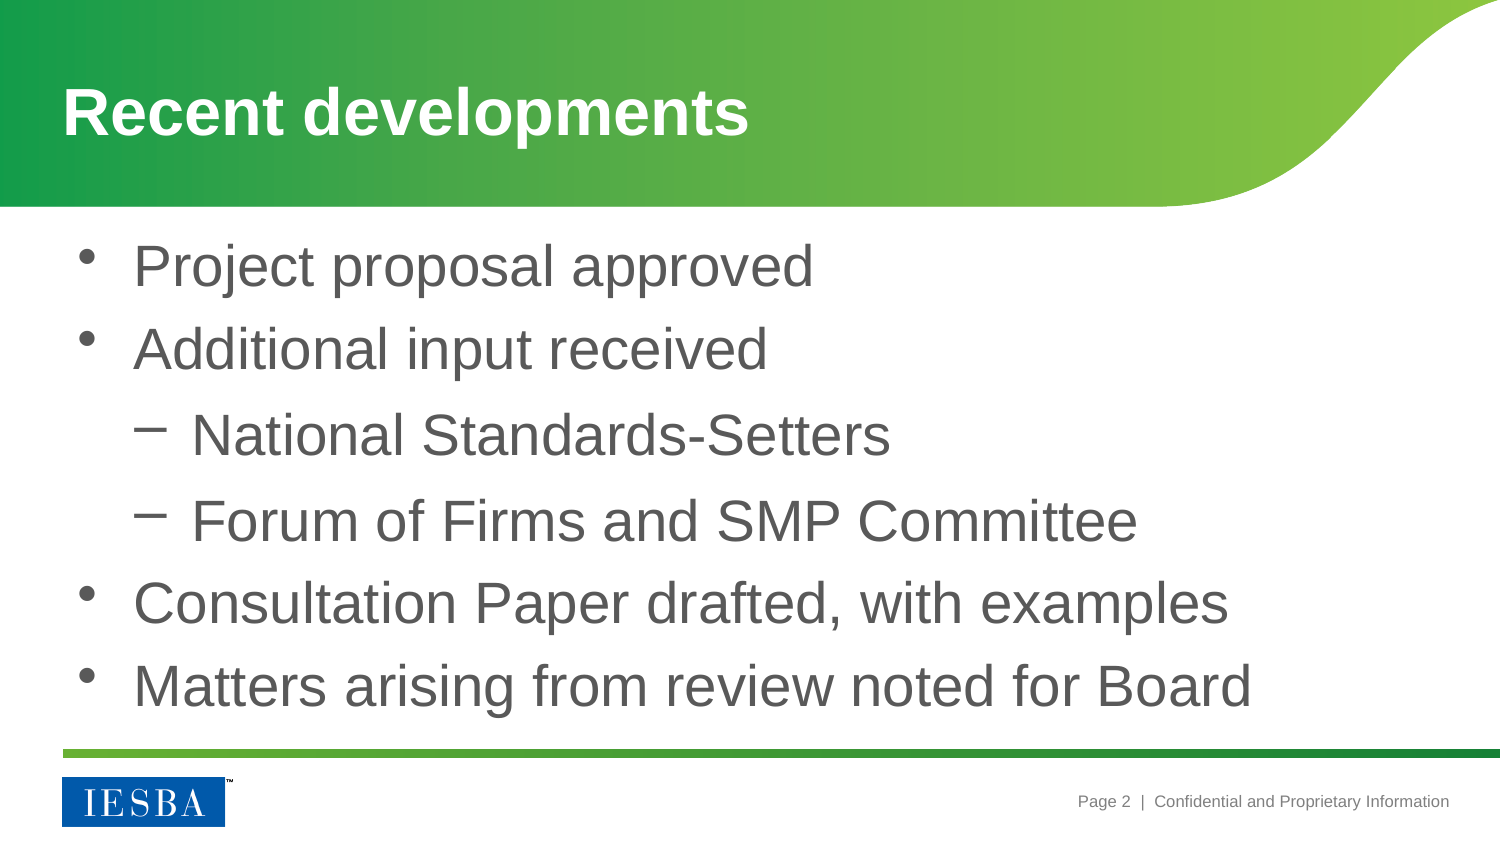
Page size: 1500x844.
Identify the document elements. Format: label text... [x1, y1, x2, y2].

picture [62, 777, 233, 827]
title Recent developments [62, 75, 1300, 142]
list Project proposal approved Additional input received National Standards-Setters Forum of Firms and SMP Committee Consultation Paper drafted, with examples Matters arising from review noted for Board [62, 220, 1450, 724]
picture [0, 0, 1500, 207]
